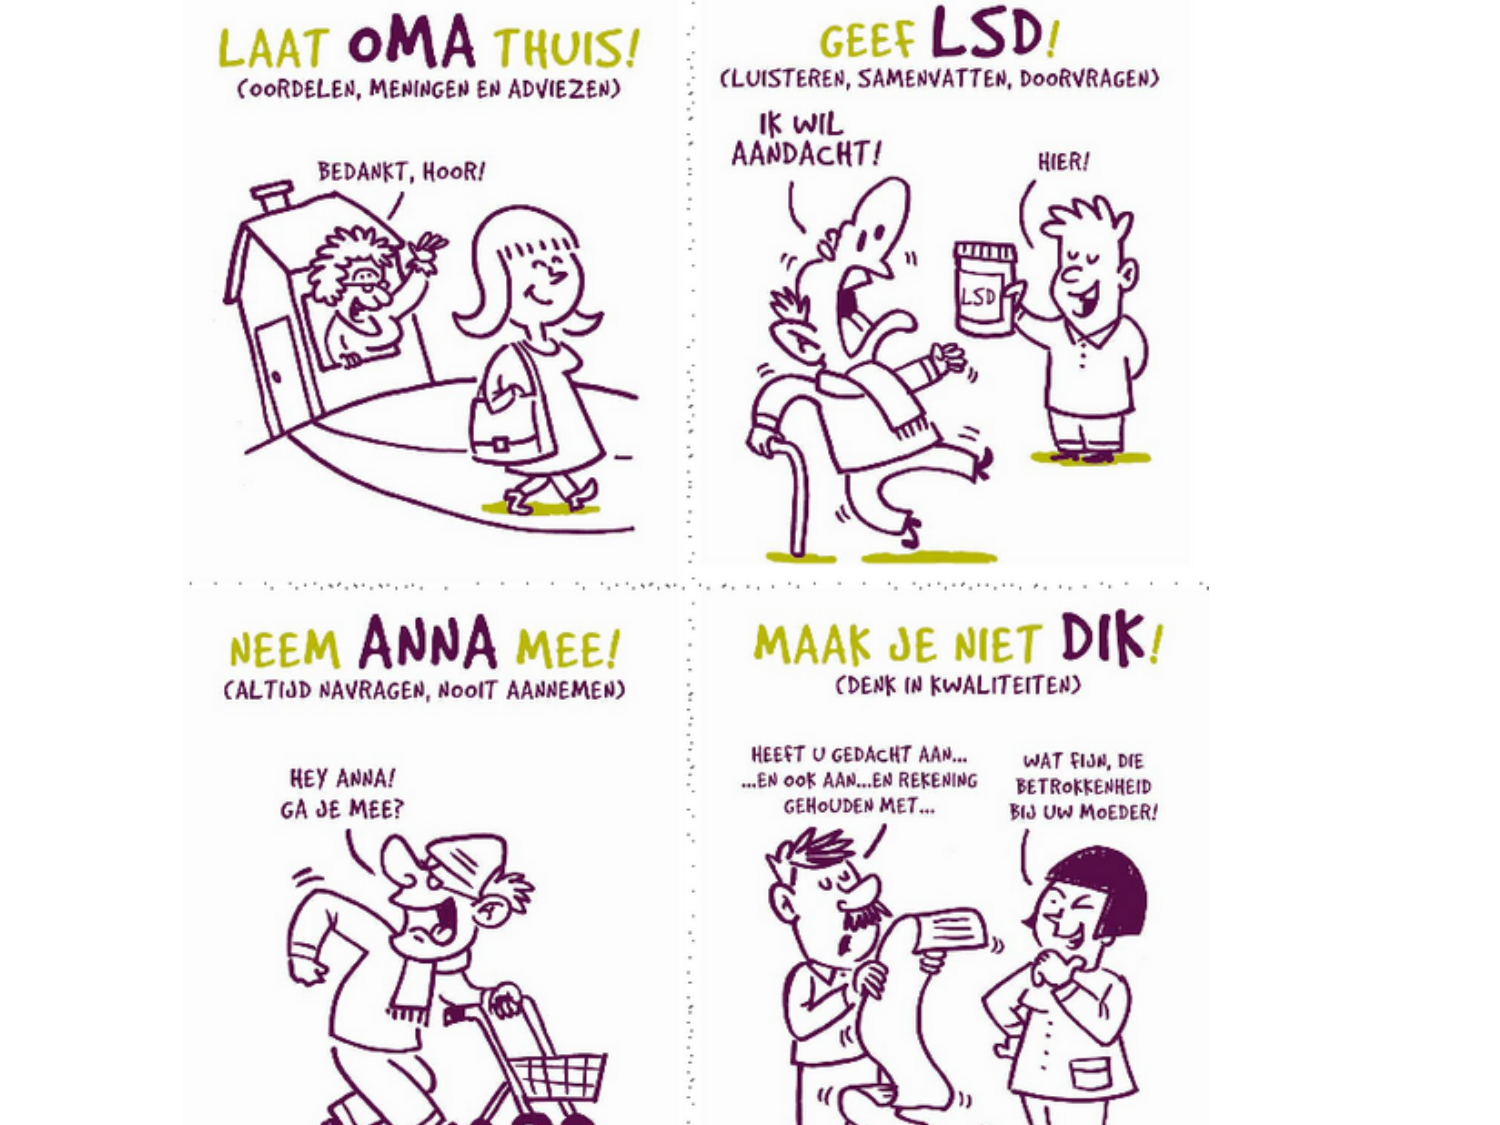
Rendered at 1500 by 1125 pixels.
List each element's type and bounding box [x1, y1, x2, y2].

list [182, 0, 1209, 1125]
